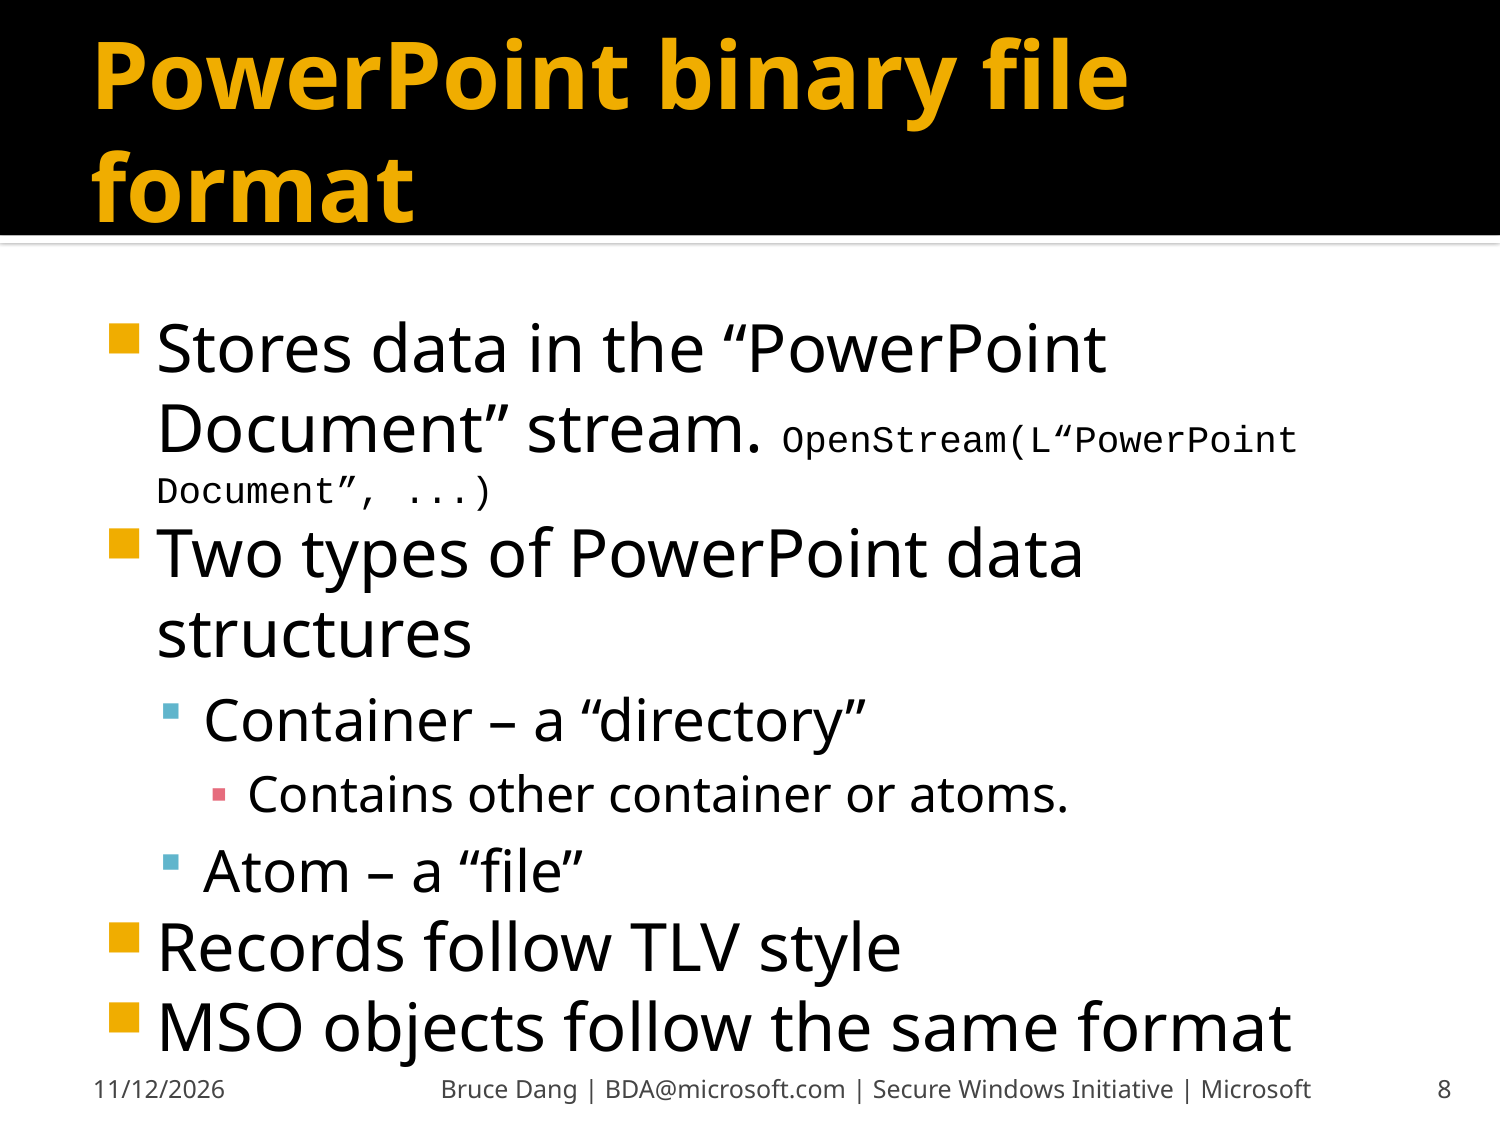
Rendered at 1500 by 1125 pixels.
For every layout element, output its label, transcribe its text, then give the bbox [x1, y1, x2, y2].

footer Bruce Dang | BDA@microsoft.com | Secure Windows Initiative | Microsoft [433, 1062, 1337, 1108]
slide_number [75, 1062, 425, 1108]
slide_number 8 [1345, 1062, 1467, 1108]
title PowerPoint binary file format [75, 25, 1425, 231]
list Stores data in the “PowerPoint Document” stream. OpenStream(L“PowerPoint Document”, ...) Two types of PowerPoint data structures Container – a “directory” Contains other container or atoms. Atom – a “file” Records follow TLV style MSO objects follow the same format [75, 291, 1425, 1050]
